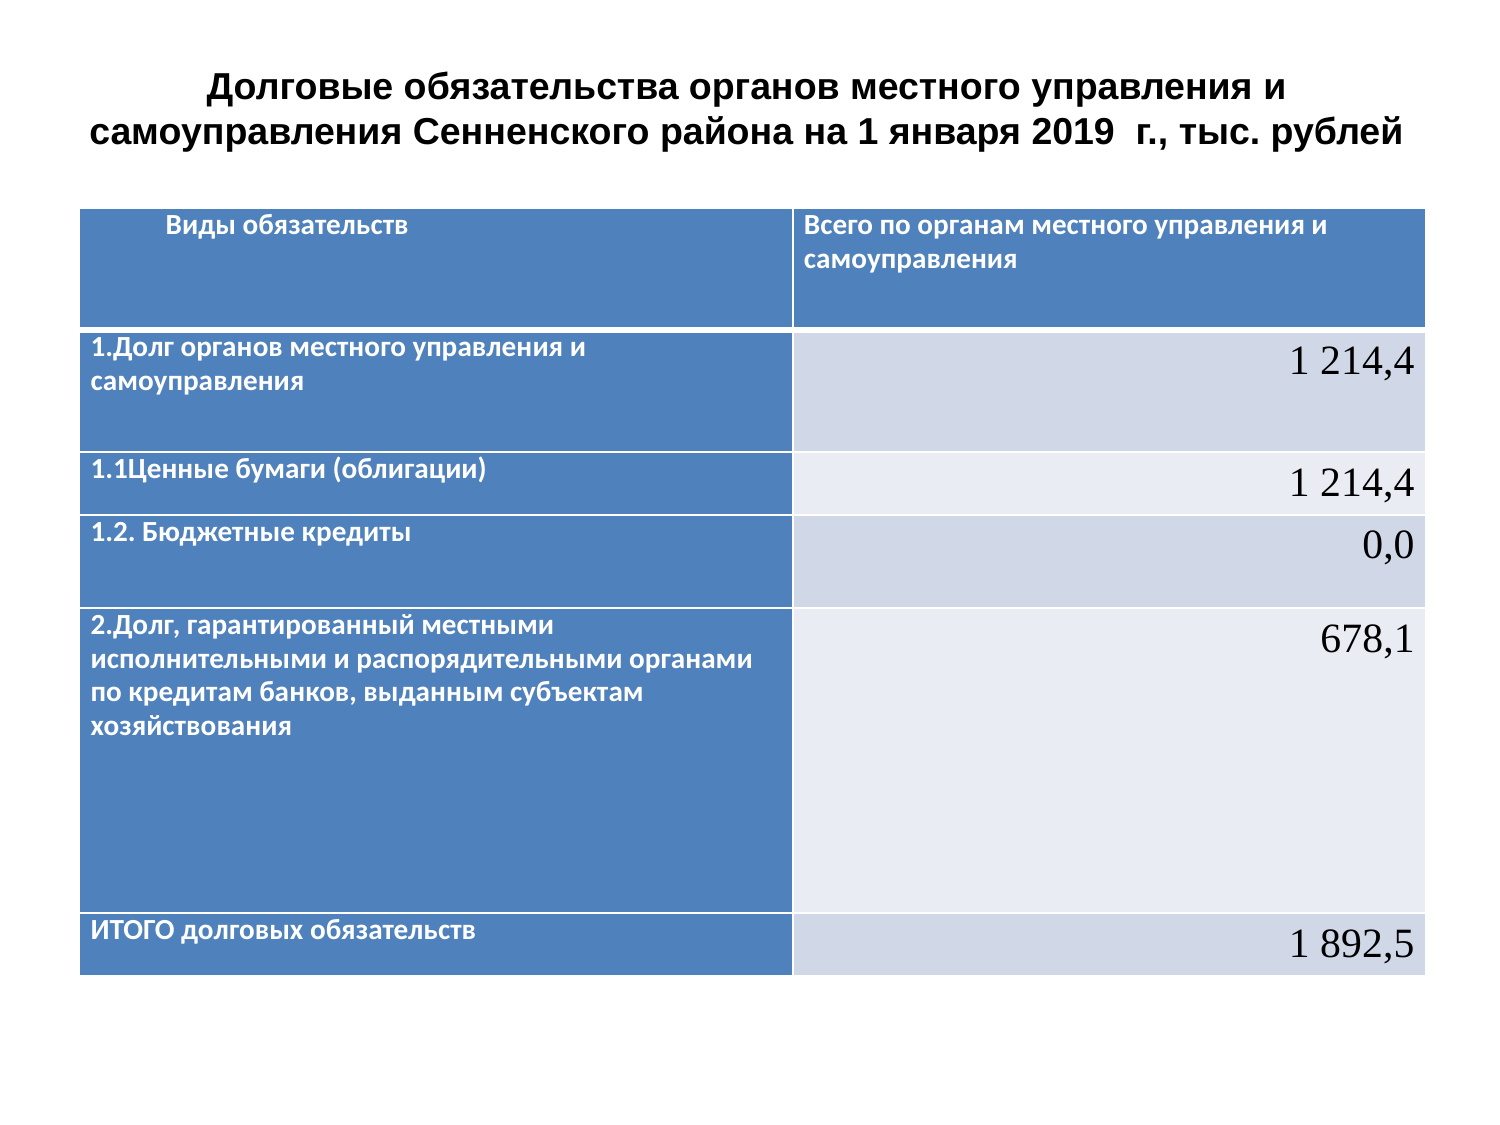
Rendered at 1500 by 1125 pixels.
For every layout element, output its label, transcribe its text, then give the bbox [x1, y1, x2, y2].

table_cell 1 214,4 [794, 453, 1425, 514]
table_cell 2.Долг, гарантированный местными исполнительными и распорядительными органами по кредитам банков, выданным субъектам хозяйствования [80, 609, 792, 912]
table_cell 678,1 [794, 609, 1425, 912]
table_cell 1.Долг органов местного управления и самоуправления [80, 333, 792, 451]
table_cell 1.2. Бюджетные кредиты [80, 516, 792, 607]
table_header Виды обязательств [80, 209, 792, 327]
table_cell 0,0 [794, 516, 1425, 607]
table_cell 1 214,4 [794, 333, 1425, 451]
table_header Всего по органам местного управления и самоуправления [794, 209, 1425, 327]
table_cell 1.1Ценные бумаги (облигации) [80, 453, 792, 514]
text_box Долговые обязательства органов местного управления и самоуправления Сенненского района на 1 января 2019 г., тыс. рублей [67, 55, 1427, 160]
table_cell 1 892,5 [794, 914, 1425, 975]
table_cell ИТОГО долговых обязательств [80, 914, 792, 975]
